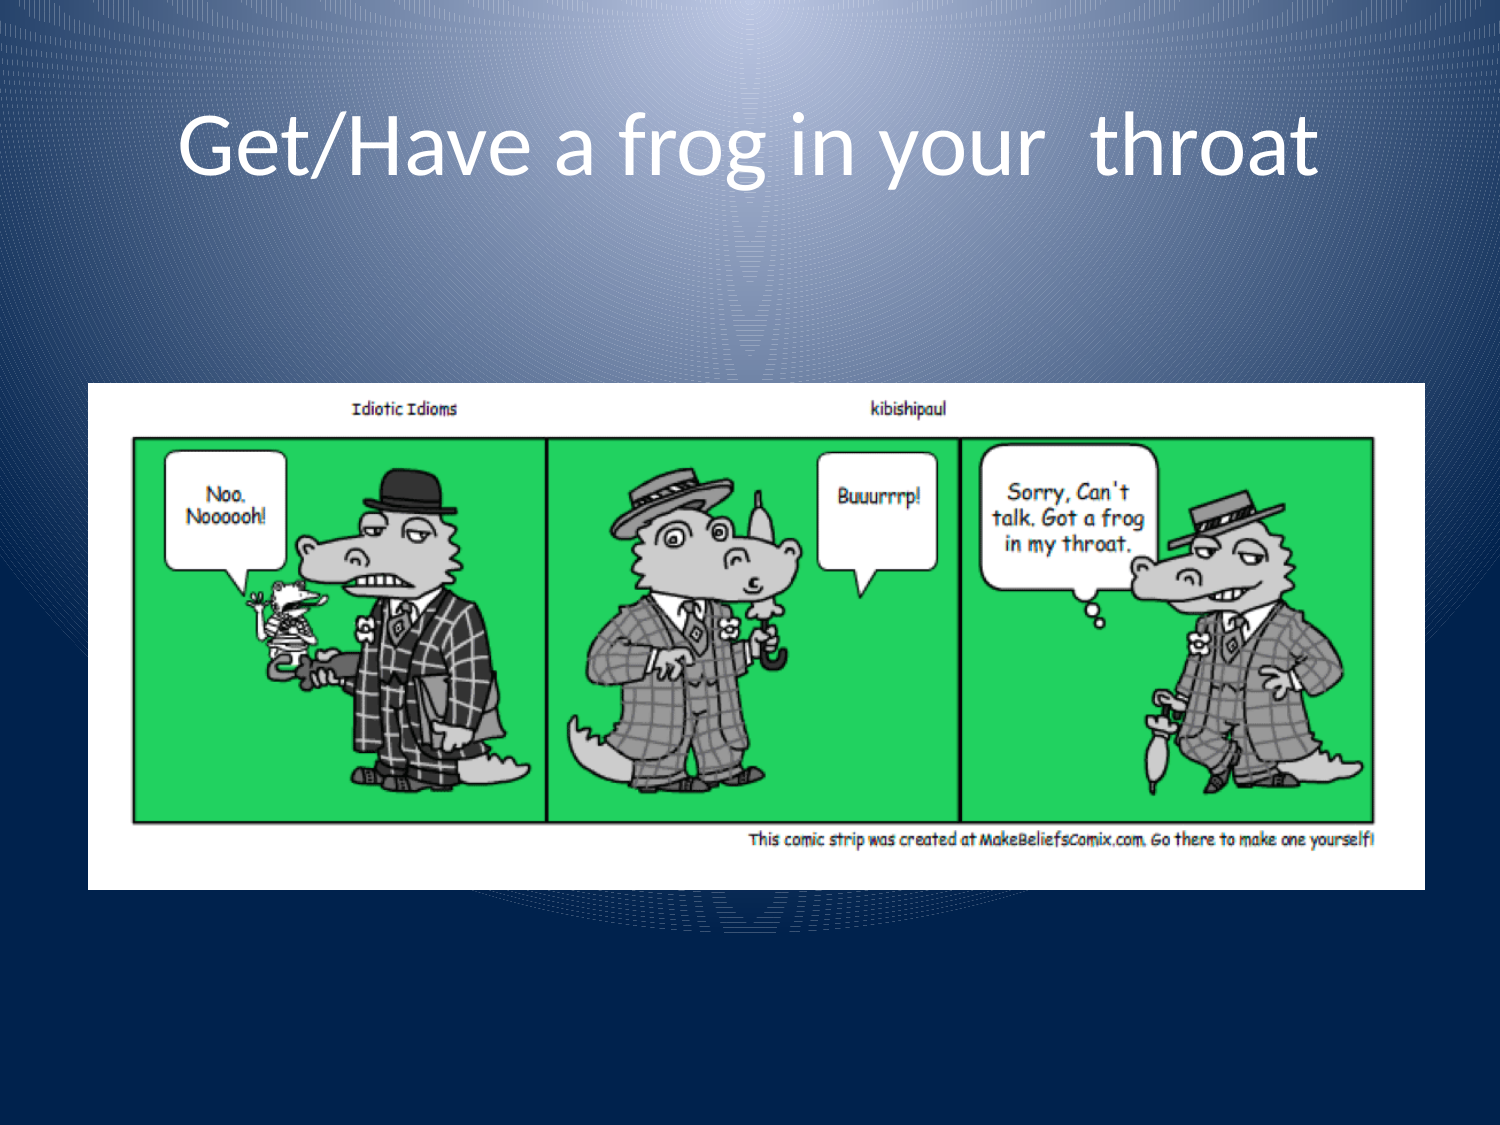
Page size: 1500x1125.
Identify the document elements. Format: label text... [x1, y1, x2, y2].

title Get/Have a frog in your throat [75, 45, 1425, 233]
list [88, 382, 1426, 890]
